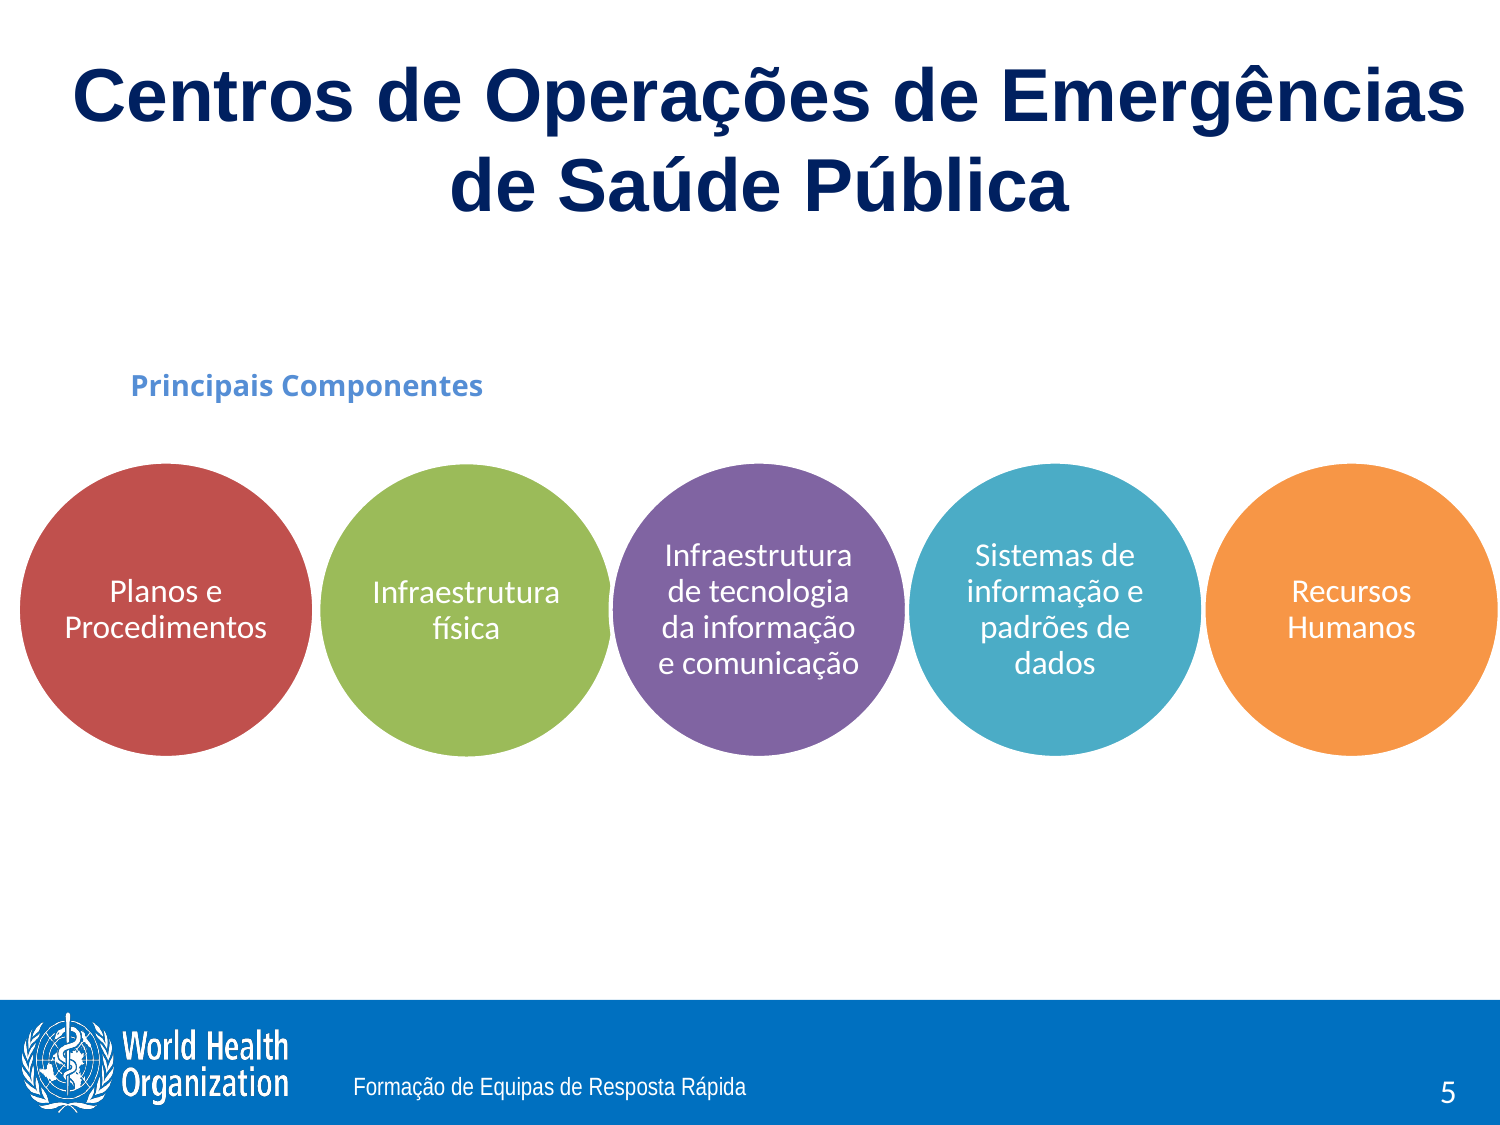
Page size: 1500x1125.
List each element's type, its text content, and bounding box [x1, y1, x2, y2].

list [17, 278, 1500, 941]
picture [21, 1012, 288, 1113]
text_box Centros de Operações de Emergências de Saúde Pública [20, 42, 1500, 231]
